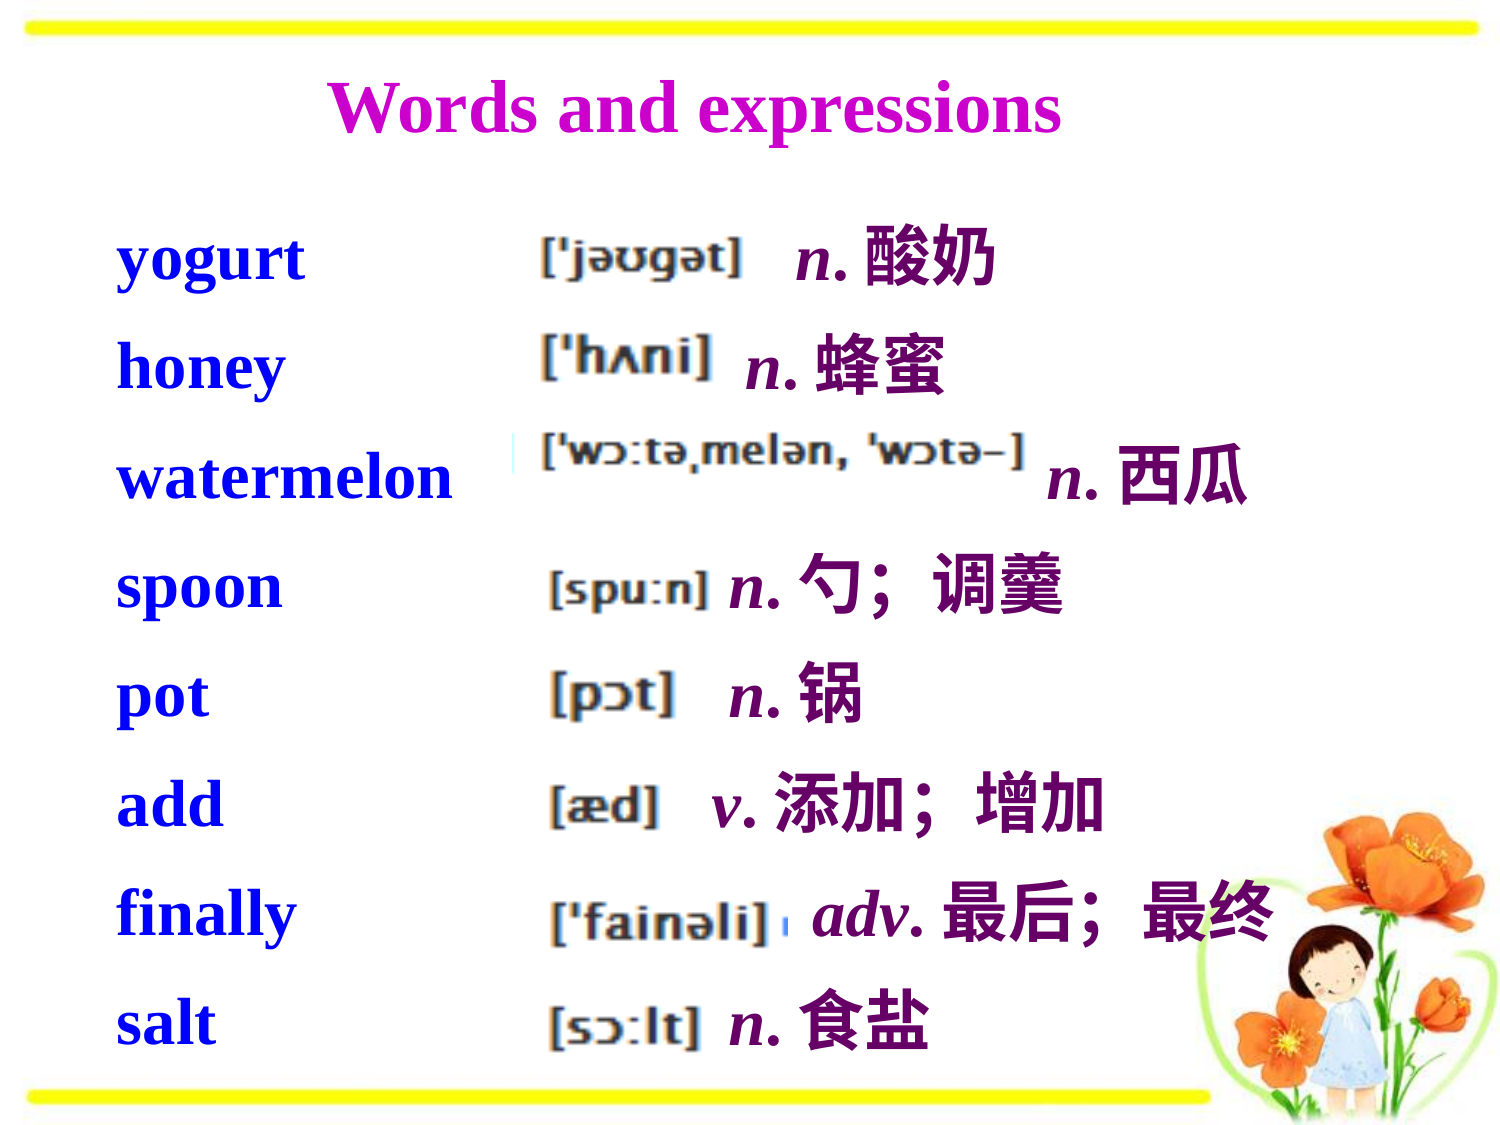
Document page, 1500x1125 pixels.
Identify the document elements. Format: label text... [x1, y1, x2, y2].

picture [0, 0, 1500, 1125]
text_box Words and expressions [311, 49, 1079, 155]
text_box n.酸奶 n.蜂蜜 n.西瓜 n.勺；调羹 n.锅 v.添加；增加 adv.最后；最终 n.食盐 [512, 190, 1450, 1067]
text_box yogurt honey watermelon spoon pot add finally salt [101, 189, 538, 1066]
